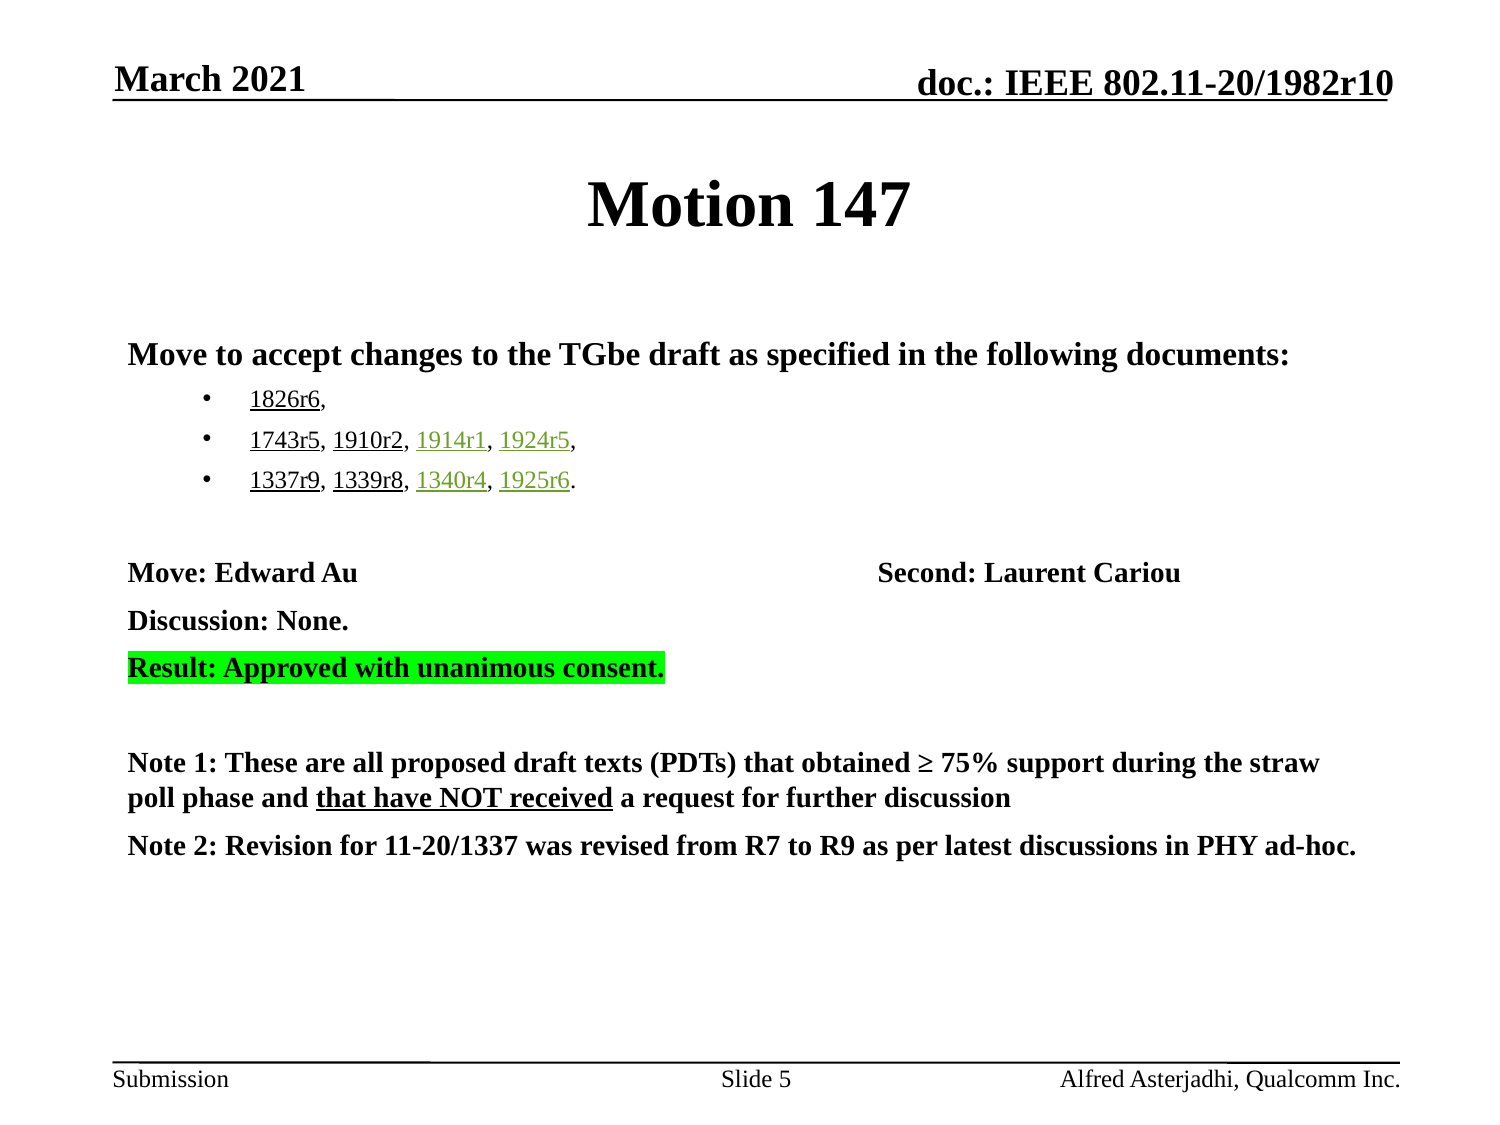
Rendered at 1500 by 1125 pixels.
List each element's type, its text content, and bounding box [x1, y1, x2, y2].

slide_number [114, 54, 423, 100]
list Move to accept changes to the TGbe draft as specified in the following documents: 1826r6, 1743r5, 1910r2, 1914r1, 1924r5, 1337r9, 1339r8, 1340r4, 1925r6. Move: Edward Au Second: Laurent Cariou Discussion: None. Result: Approved with unanimous consent. Note 1: These are all proposed draft texts (PDTs) that obtained ≥ 75% support during the straw poll phase and that have NOT received a request for further discussion Note 2: Revision for 11-20/1337 was revised from R7 to R9 as per latest discussions in PHY ad-hoc. [112, 324, 1388, 1051]
title Motion 147 [112, 112, 1388, 288]
footer Alfred Asterjadhi, Qualcomm Inc. [878, 1061, 1402, 1093]
slide_number Slide 5 [712, 1061, 800, 1123]
